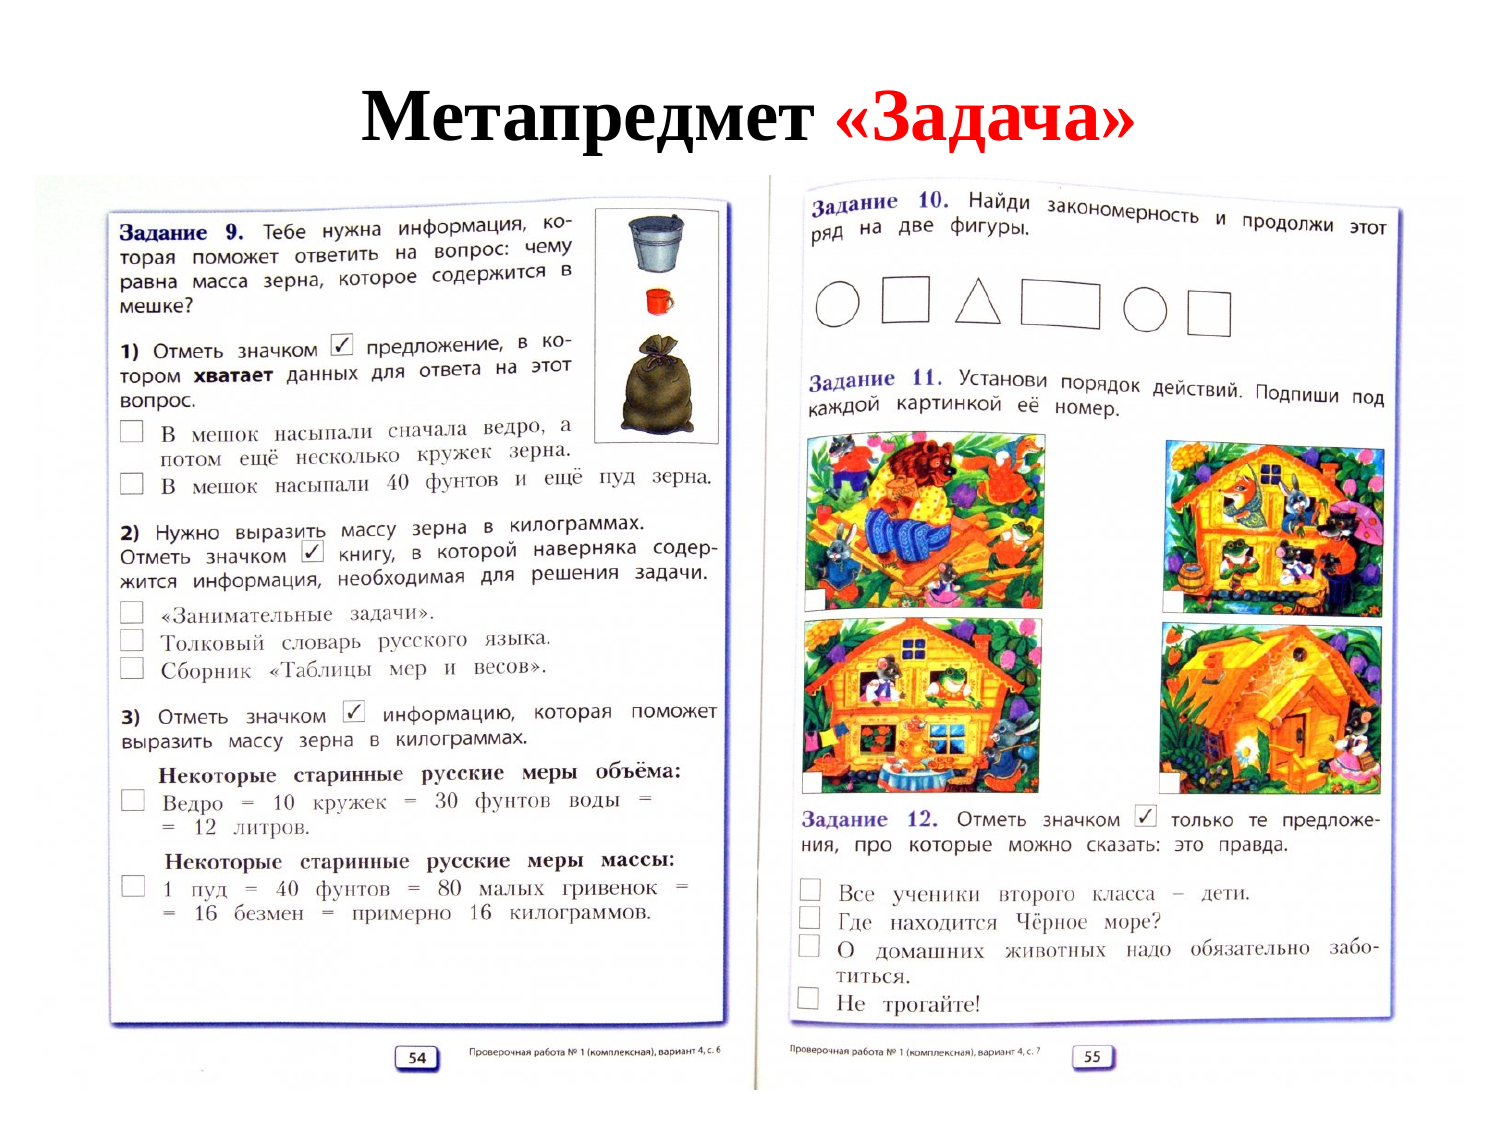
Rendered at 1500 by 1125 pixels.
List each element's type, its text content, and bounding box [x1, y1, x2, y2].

picture [34, 175, 1466, 1091]
title Метапредмет «Задача» [75, 45, 1425, 174]
